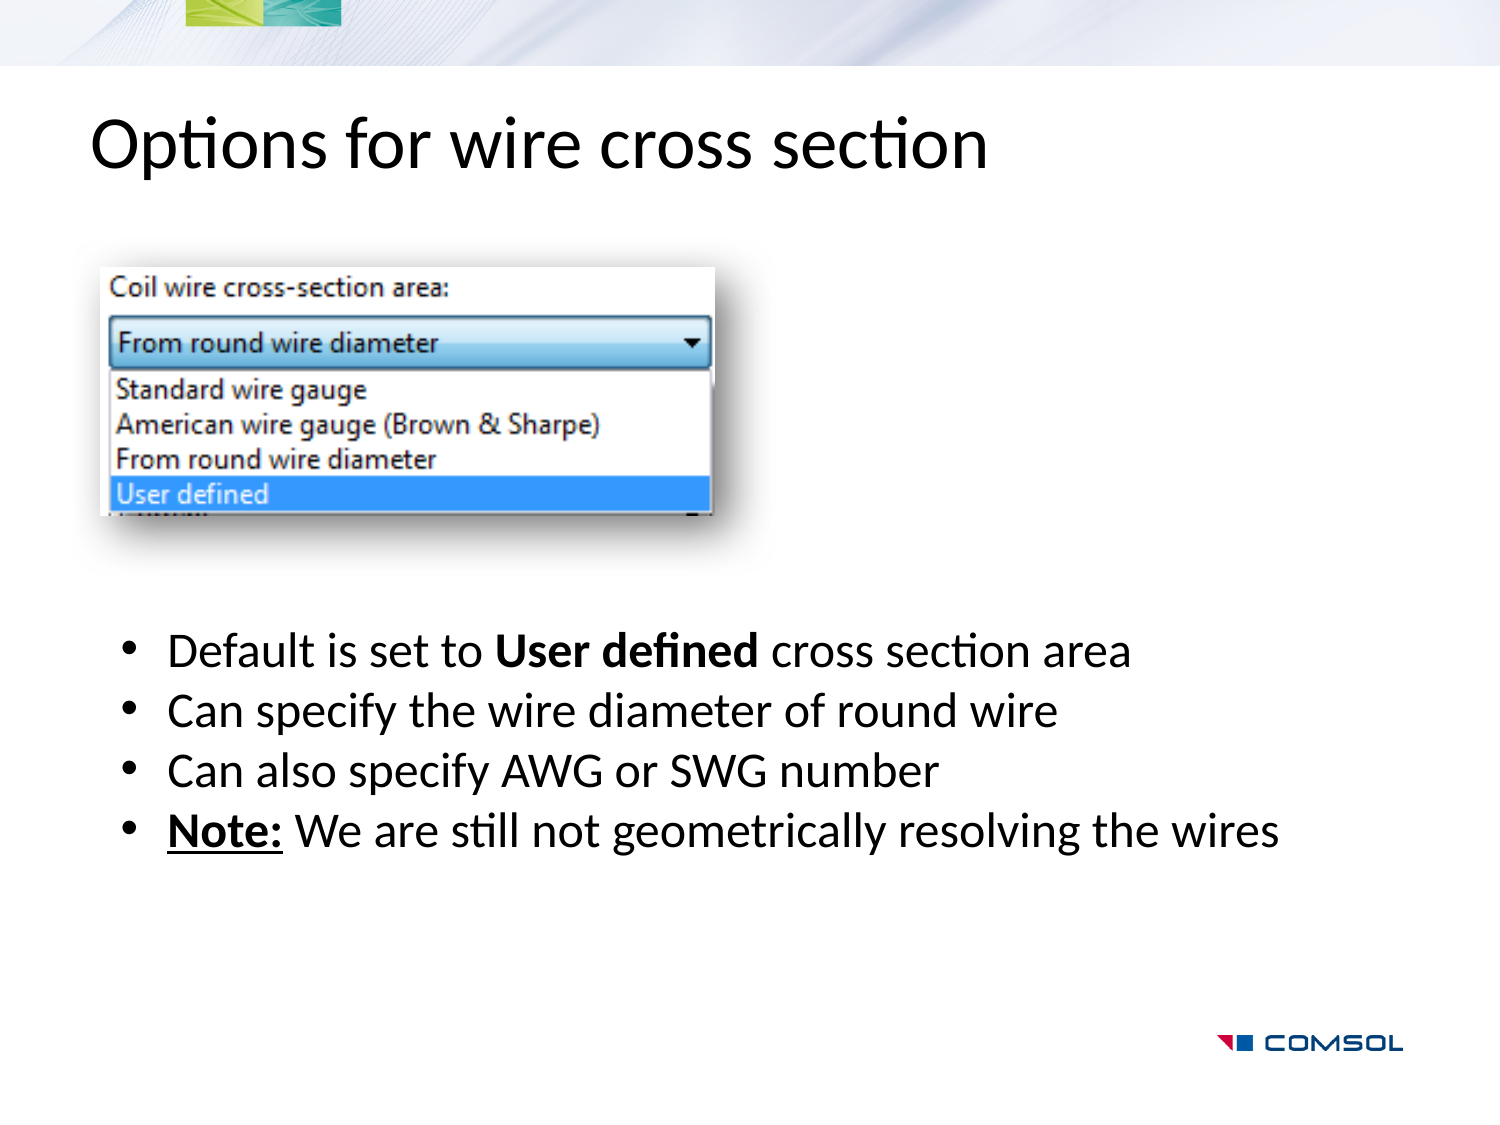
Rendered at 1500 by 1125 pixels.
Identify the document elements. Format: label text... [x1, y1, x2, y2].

text_box Default is set to User defined cross section area Can specify the wire diameter of round wire Can also specify AWG or SWG number Note: We are still not geometrically resolving the wires [105, 609, 1376, 865]
title Options for wire cross section [75, 45, 1425, 233]
picture [0, 0, 1500, 1125]
